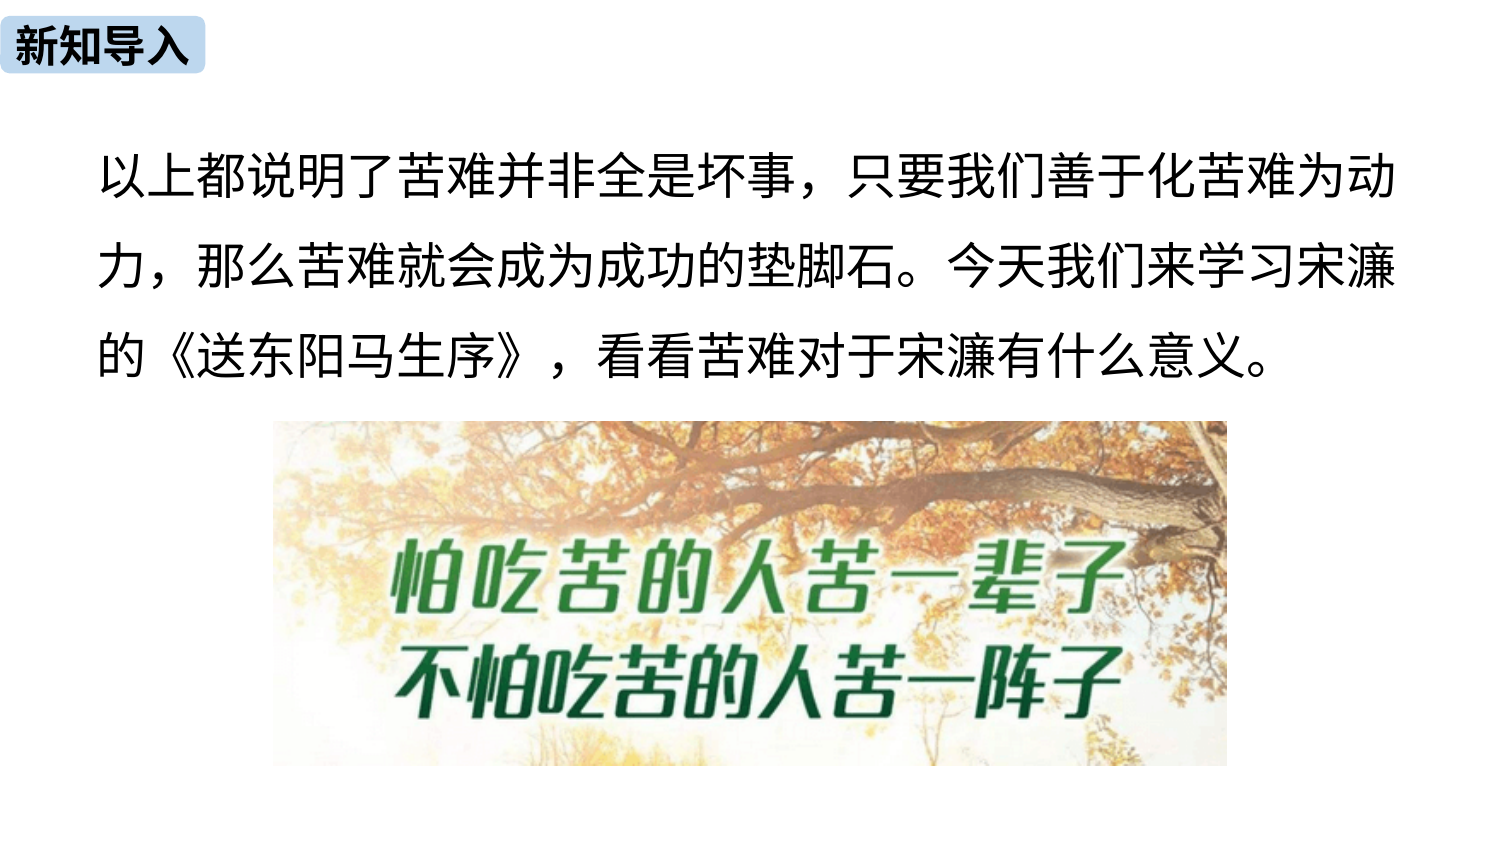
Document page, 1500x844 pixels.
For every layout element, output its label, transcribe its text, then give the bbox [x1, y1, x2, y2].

text_box 以上都说明了苦难并非全是坏事，只要我们善于化苦难为动力，那么苦难就会成为成功的垫脚石。今天我们来学习宋濂的《送东阳马生序》，看看苦难对于宋濂有什么意义。 [84, 108, 1415, 390]
text_box 新知导入 [0, 14, 207, 75]
picture [273, 421, 1227, 766]
